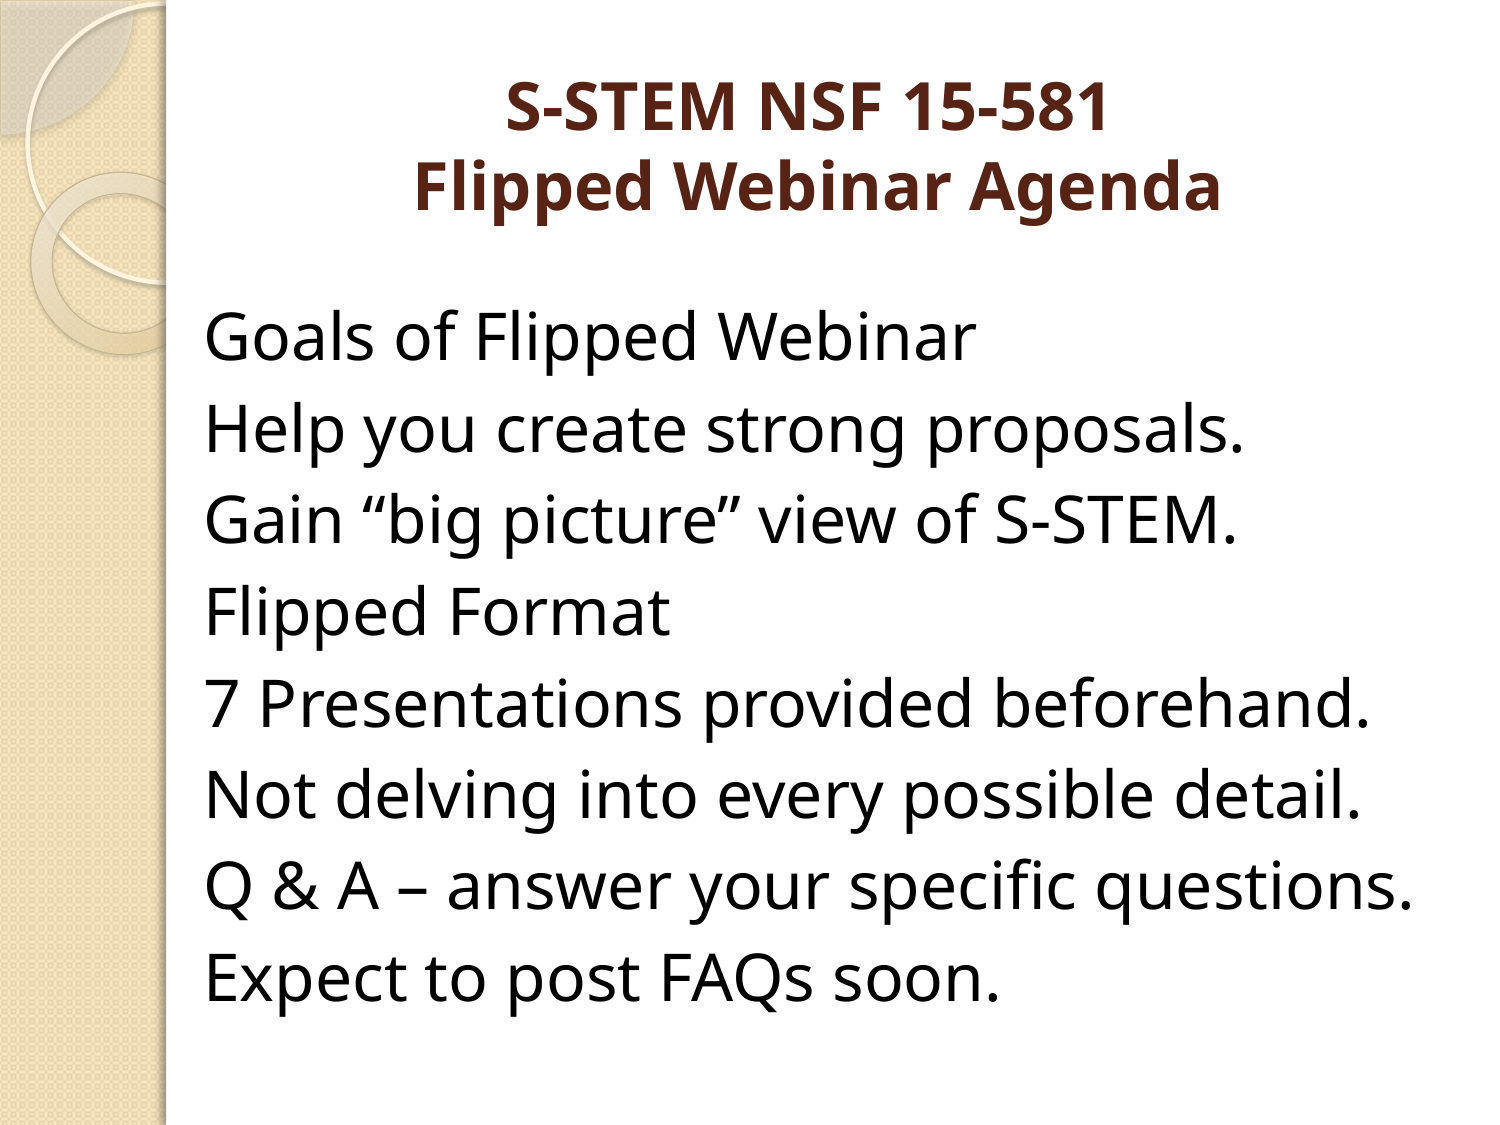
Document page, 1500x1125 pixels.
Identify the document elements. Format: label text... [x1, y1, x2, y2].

list Goals of Flipped Webinar Help you create strong proposals. Gain “big picture” view of S-STEM. Flipped Format 7 Presentations provided beforehand. Not delving into every possible detail. Q & A – answer your specific questions. Expect to post FAQs soon. [174, 287, 1450, 1038]
title S-STEM NSF 15-581 Flipped Webinar Agenda [262, 50, 1375, 238]
